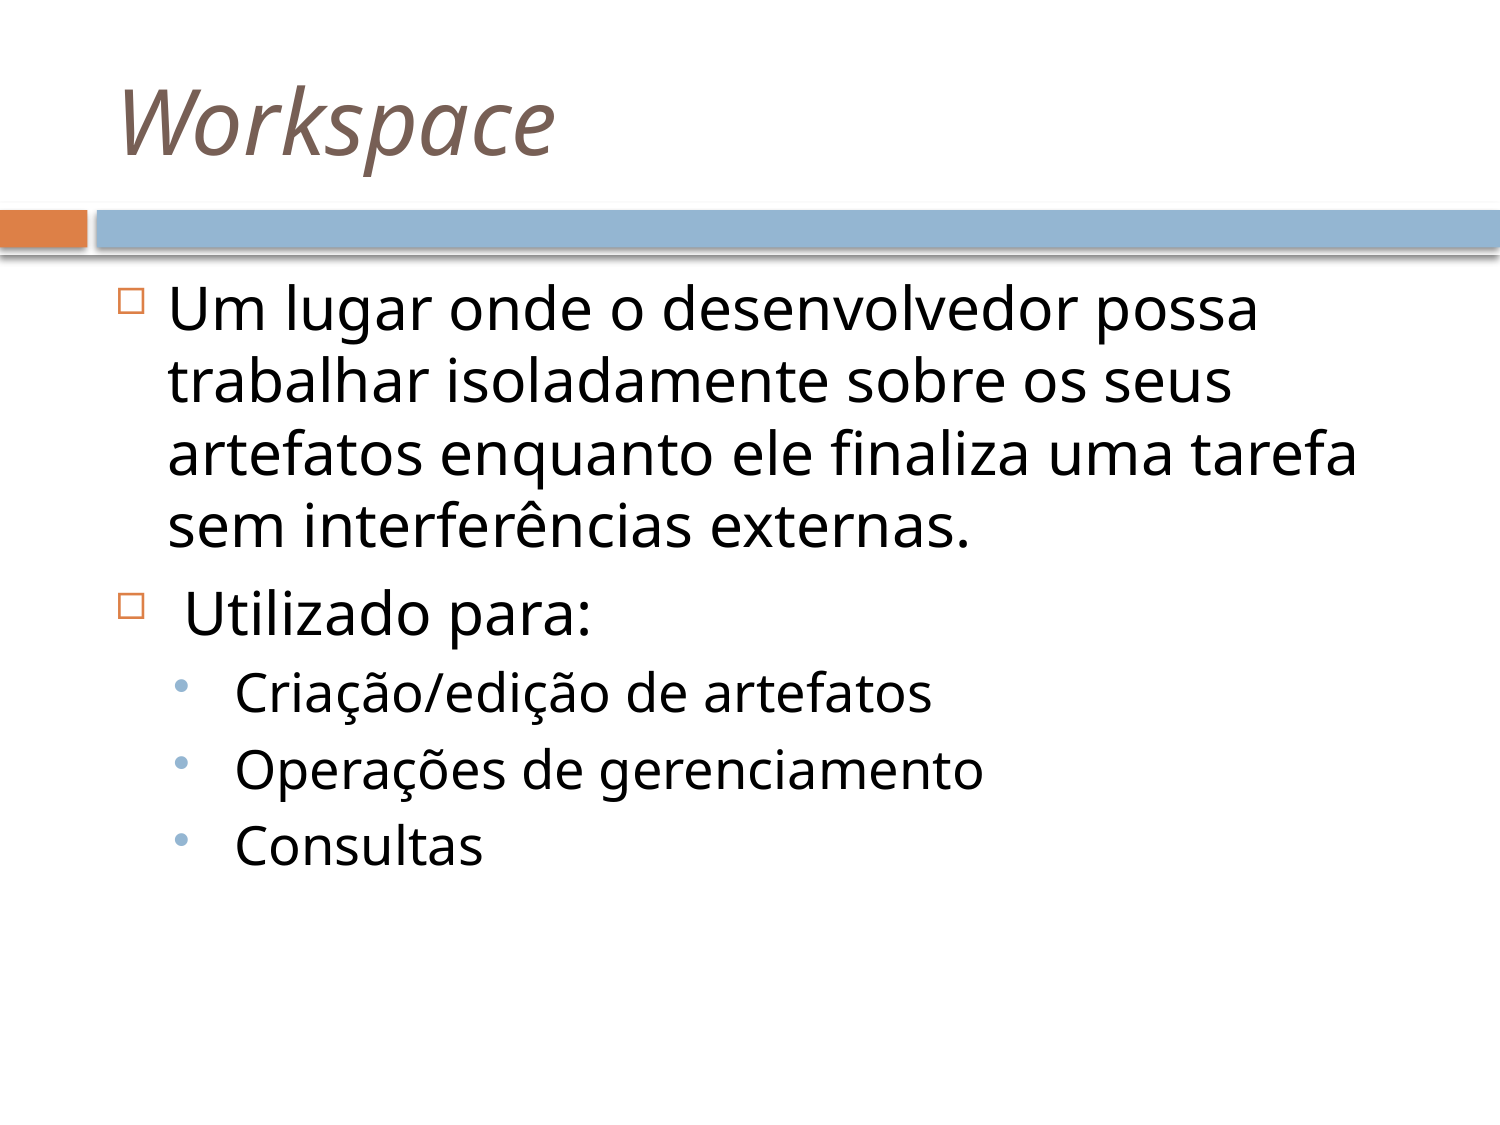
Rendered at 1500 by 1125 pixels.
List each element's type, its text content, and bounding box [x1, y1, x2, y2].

title Workspace [100, 37, 1438, 200]
list Um lugar onde o desenvolvedor possa trabalhar isoladamente sobre os seus artefatos enquanto ele finaliza uma tarefa sem interferências externas. Utilizado para: Criação/edição de artefatos Operações de gerenciamento Consultas [100, 262, 1438, 1000]
